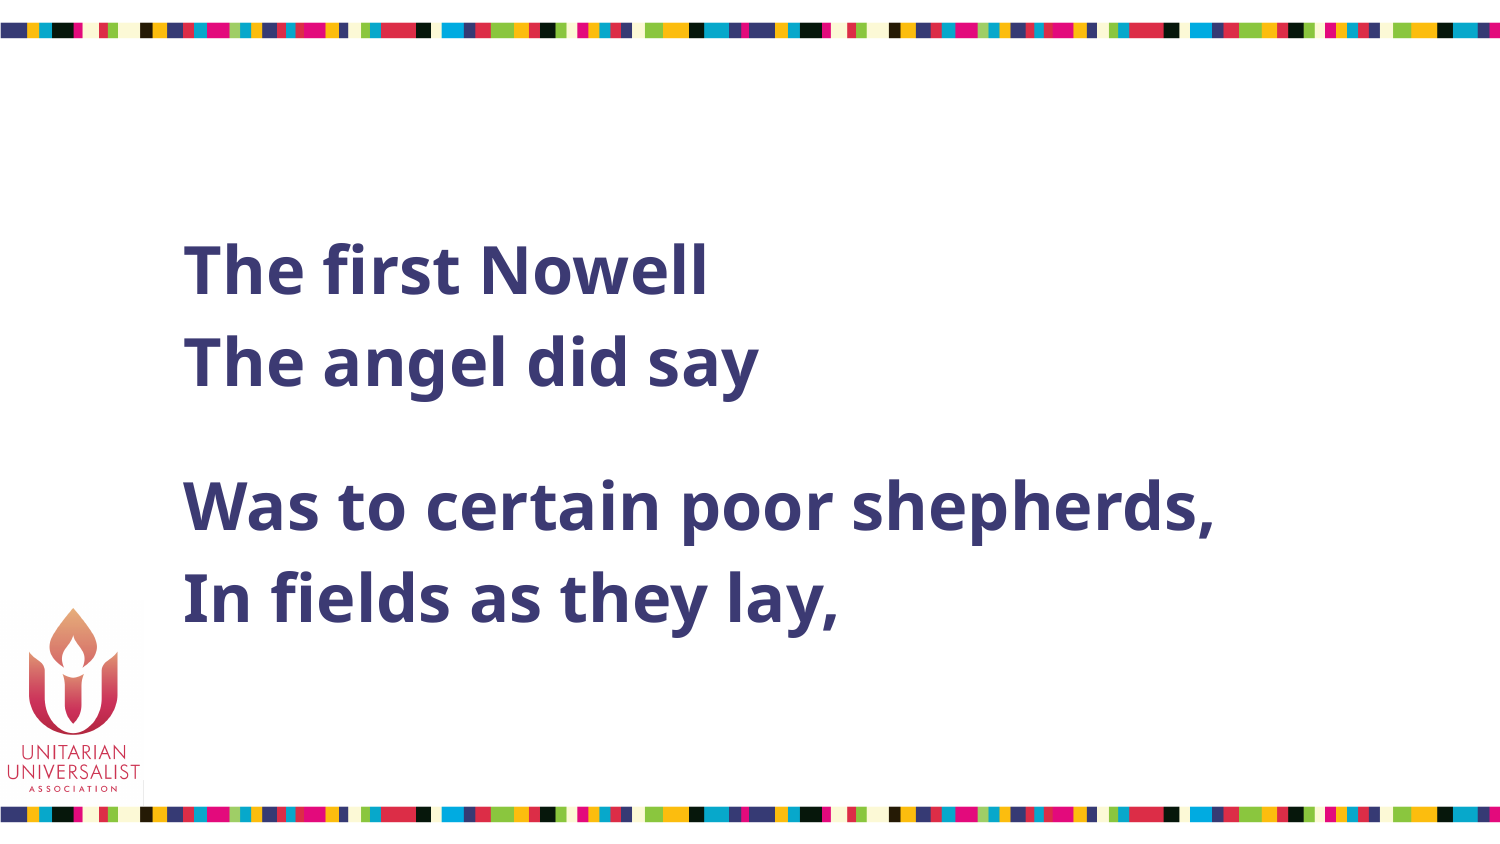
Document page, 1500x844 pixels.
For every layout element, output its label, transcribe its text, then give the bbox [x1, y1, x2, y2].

picture [0, 22, 1500, 40]
text_box The first Nowell The angel did say Was to certain poor shepherds, In fields as they lay, [168, 200, 1457, 651]
picture [0, 600, 1500, 824]
